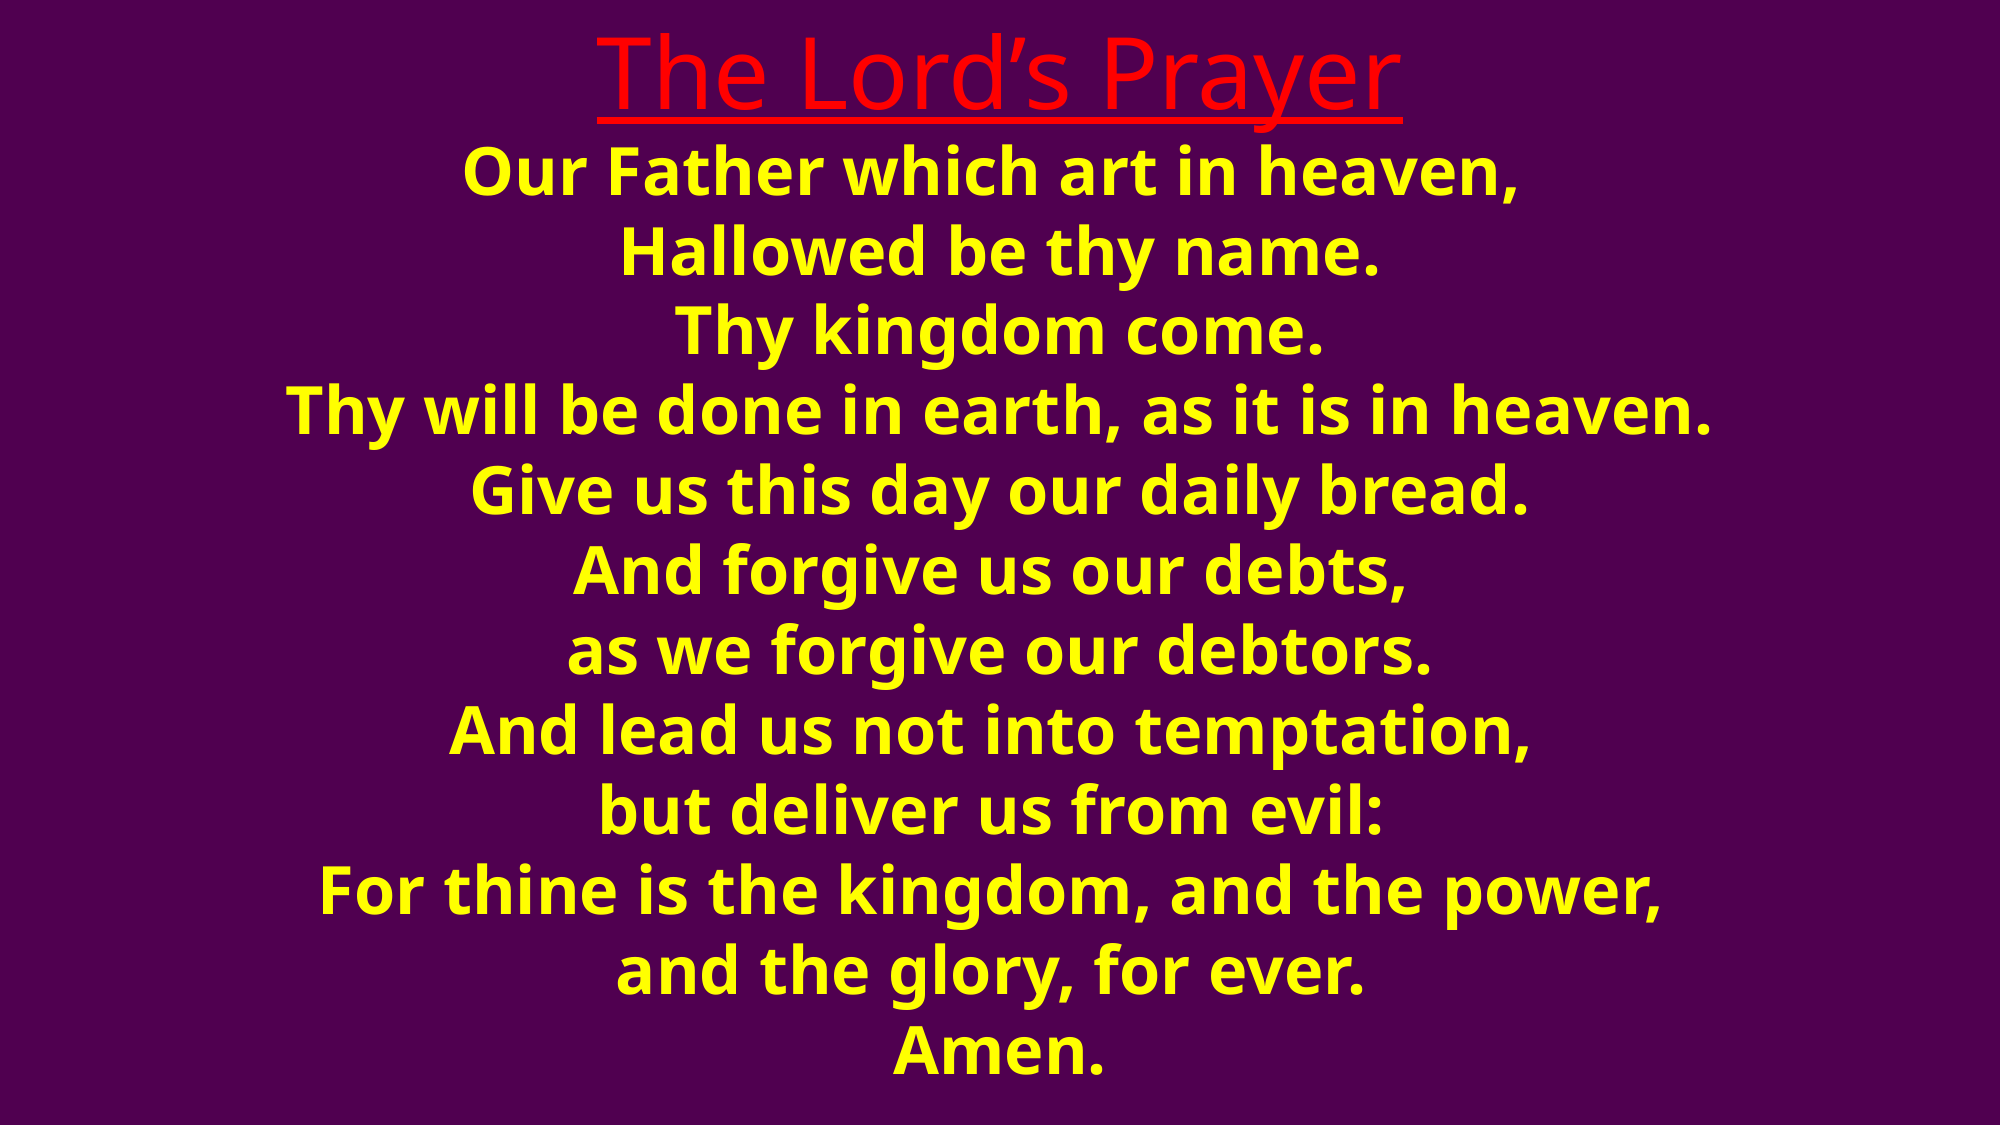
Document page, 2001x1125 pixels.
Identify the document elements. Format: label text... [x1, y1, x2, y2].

title The Lord’s Prayer [0, 0, 2000, 120]
text_box Our Father which art in heaven, Hallowed be thy name. Thy kingdom come. Thy will be done in earth, as it is in heaven. Give us this day our daily bread. And forgive us our debts, as we forgive our debtors. And lead us not into temptation, but deliver us from evil: For thine is the kingdom, and the power, and the glory, for ever. Amen. [0, 120, 2000, 1096]
